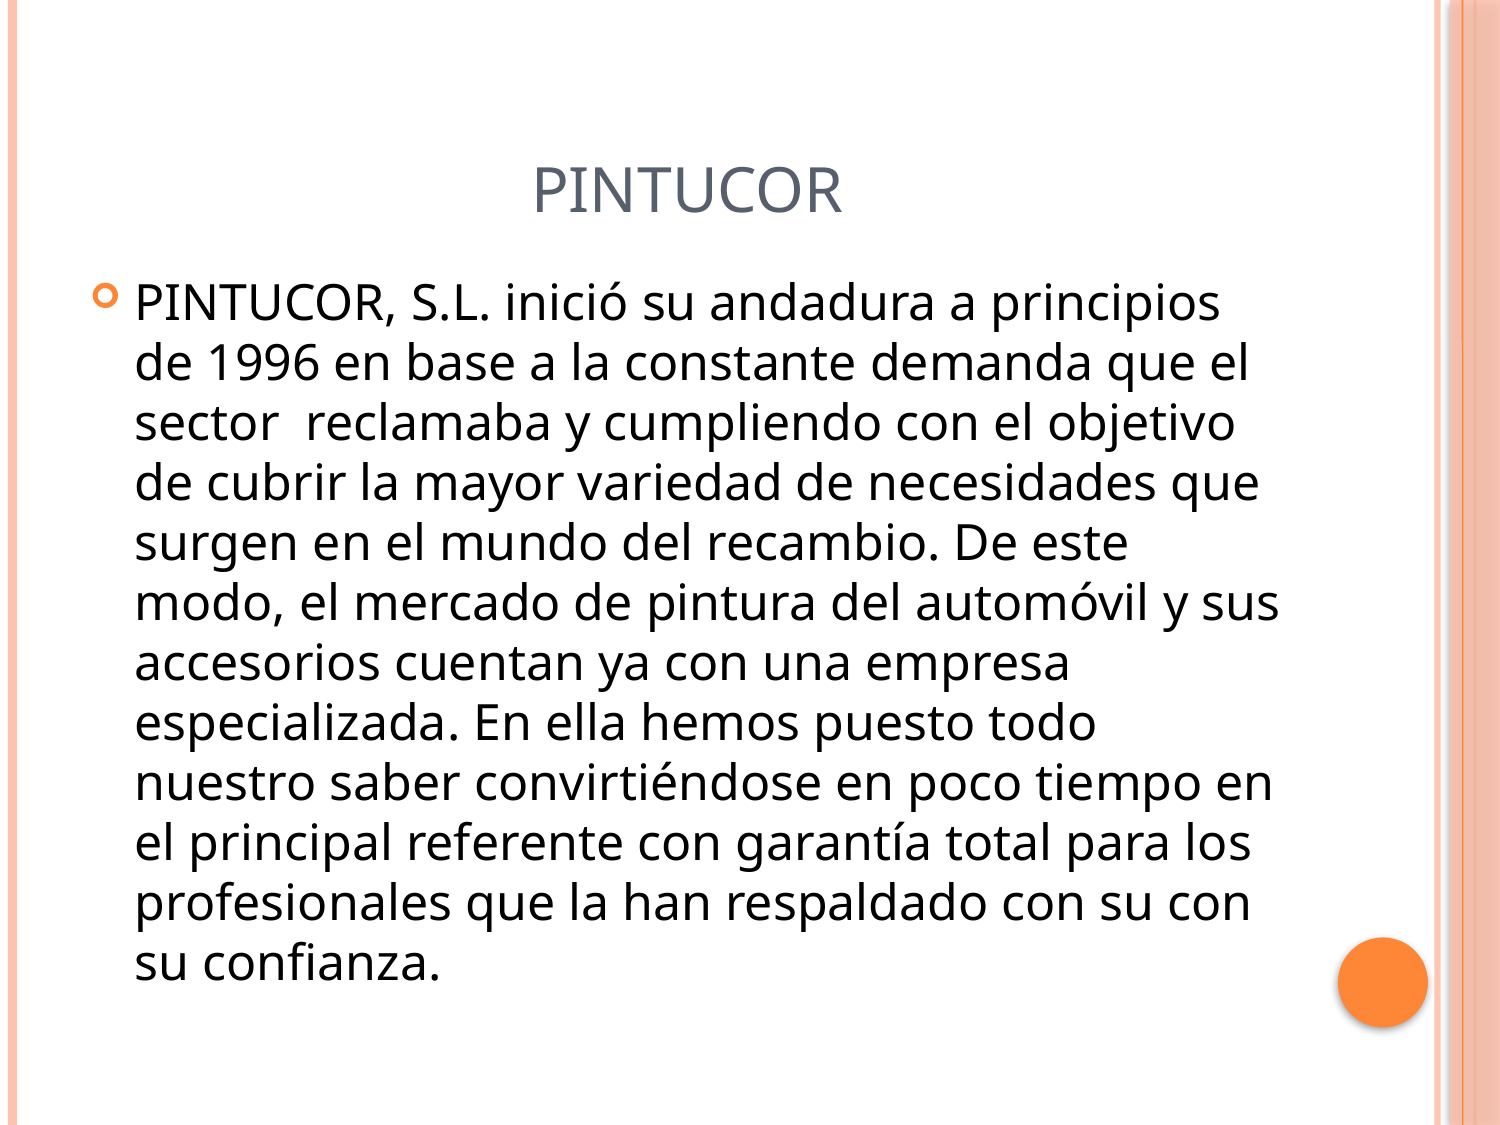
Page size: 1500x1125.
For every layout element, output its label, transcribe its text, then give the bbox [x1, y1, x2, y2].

title Pintucor [75, 45, 1300, 233]
list PINTUCOR, S.L. inició su andadura a principios de 1996 en base a la constante demanda que el sector reclamaba y cumpliendo con el objetivo de cubrir la mayor variedad de necesidades que surgen en el mundo del recambio. De este modo, el mercado de pintura del automóvil y sus accesorios cuentan ya con una empresa especializada. En ella hemos puesto todo nuestro saber convirtiéndose en poco tiempo en el principal referente con garantía total para los profesionales que la han respaldado con su con su confianza. [75, 262, 1300, 1062]
